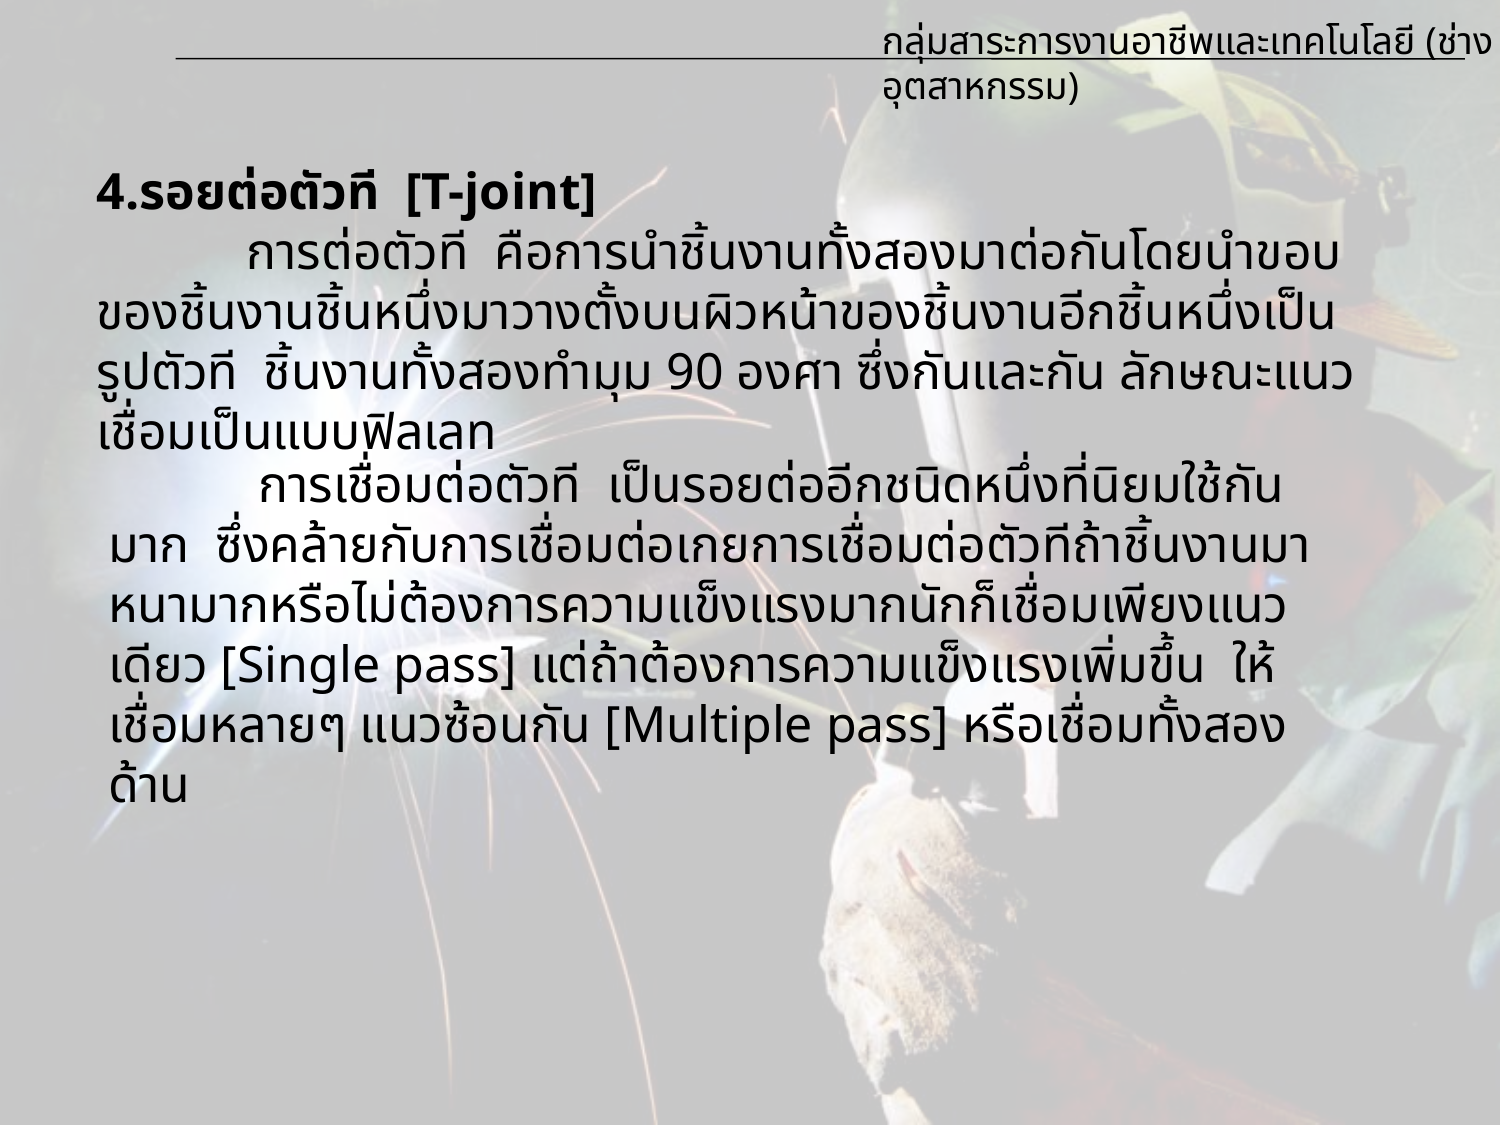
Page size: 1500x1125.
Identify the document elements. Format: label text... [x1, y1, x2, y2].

text_box 4.รอยต่อตัวที [T-joint] การต่อตัวที คือการนำชิ้นงานทั้งสองมาต่อกันโดยนำขอบของชิ้นงานชิ้นหนึ่งมาวางตั้งบนผิวหน้าของชิ้นงานอีกชิ้นหนึ่งเป็นรูปตัวที ชิ้นงานทั้งสองทำมุม 90 องศา ซึ่งกันและกัน ลักษณะแนวเชื่อมเป็นแบบฟิลเลท [81, 152, 1371, 468]
text_box การเชื่อมต่อตัวที เป็นรอยต่ออีกชนิดหนึ่งที่นิยมใช้กันมาก ซึ่งคล้ายกับการเชื่อมต่อเกยการเชื่อมต่อตัวทีถ้าชิ้นงานมาหนามากหรือไม่ต้องการความแข็งแรงมากนักก็เชื่อมเพียงแนวเดียว [Single pass] แต่ถ้าต้องการความแข็งแรงเพิ่มขึ้น ให้เชื่อมหลายๆ แนวซ้อนกัน [Multiple pass] หรือเชื่อมทั้งสองด้าน [93, 445, 1348, 820]
text_box กลุ่มสาระการงานอาชีพและเทคโนโลยี (ช่างอุตสาหกรรม) [867, 9, 1500, 115]
